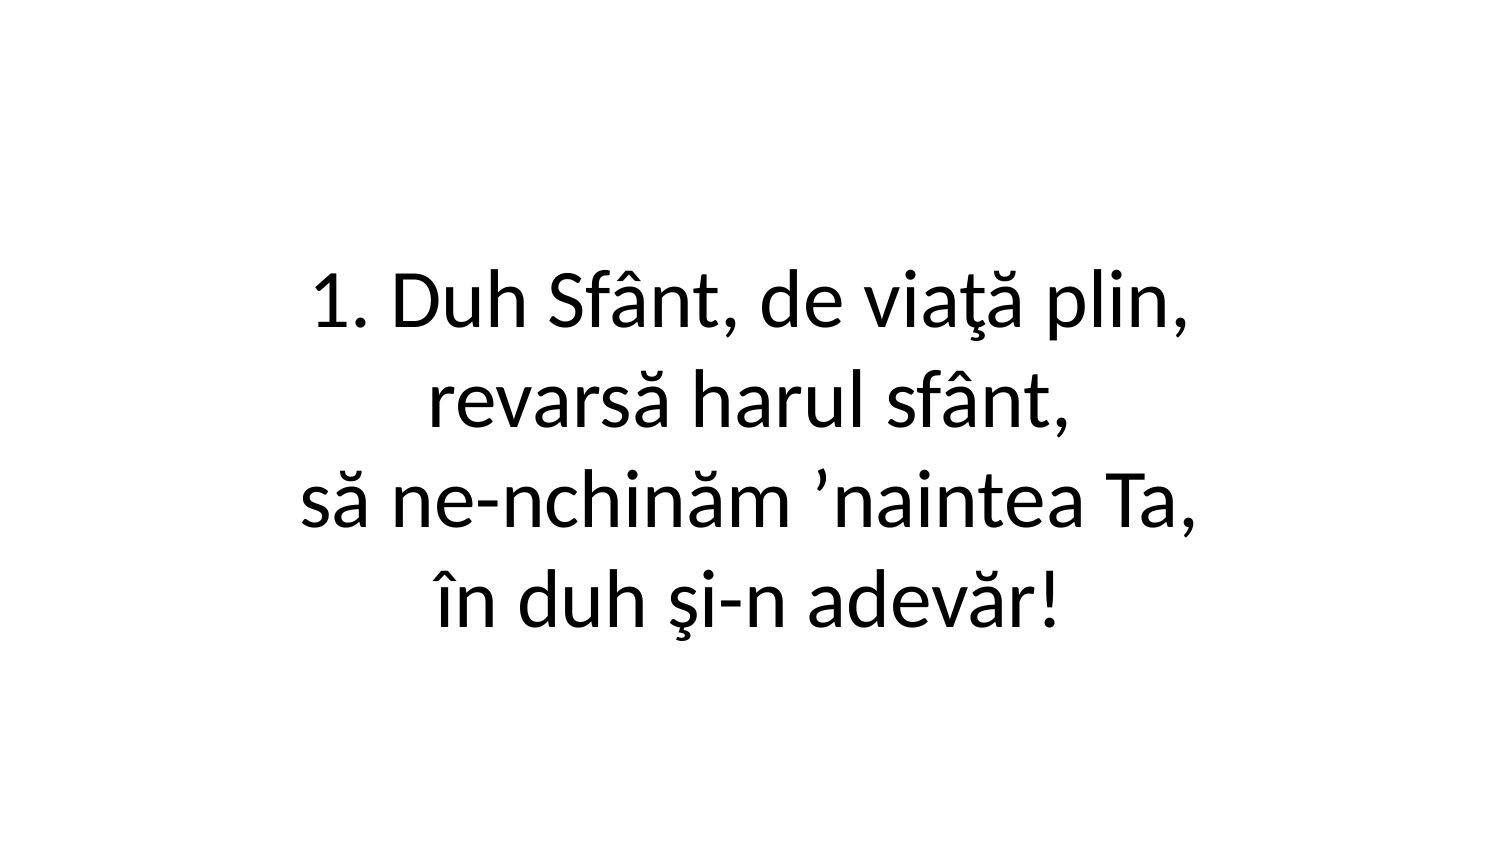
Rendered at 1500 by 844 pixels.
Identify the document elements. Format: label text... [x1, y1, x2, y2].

text_box 1. Duh Sfânt, de viaţă plin, revarsă harul sfânt, să ne-nchinăm ʼnaintea Ta, în duh şi-n adevăr! [284, 192, 1216, 652]
